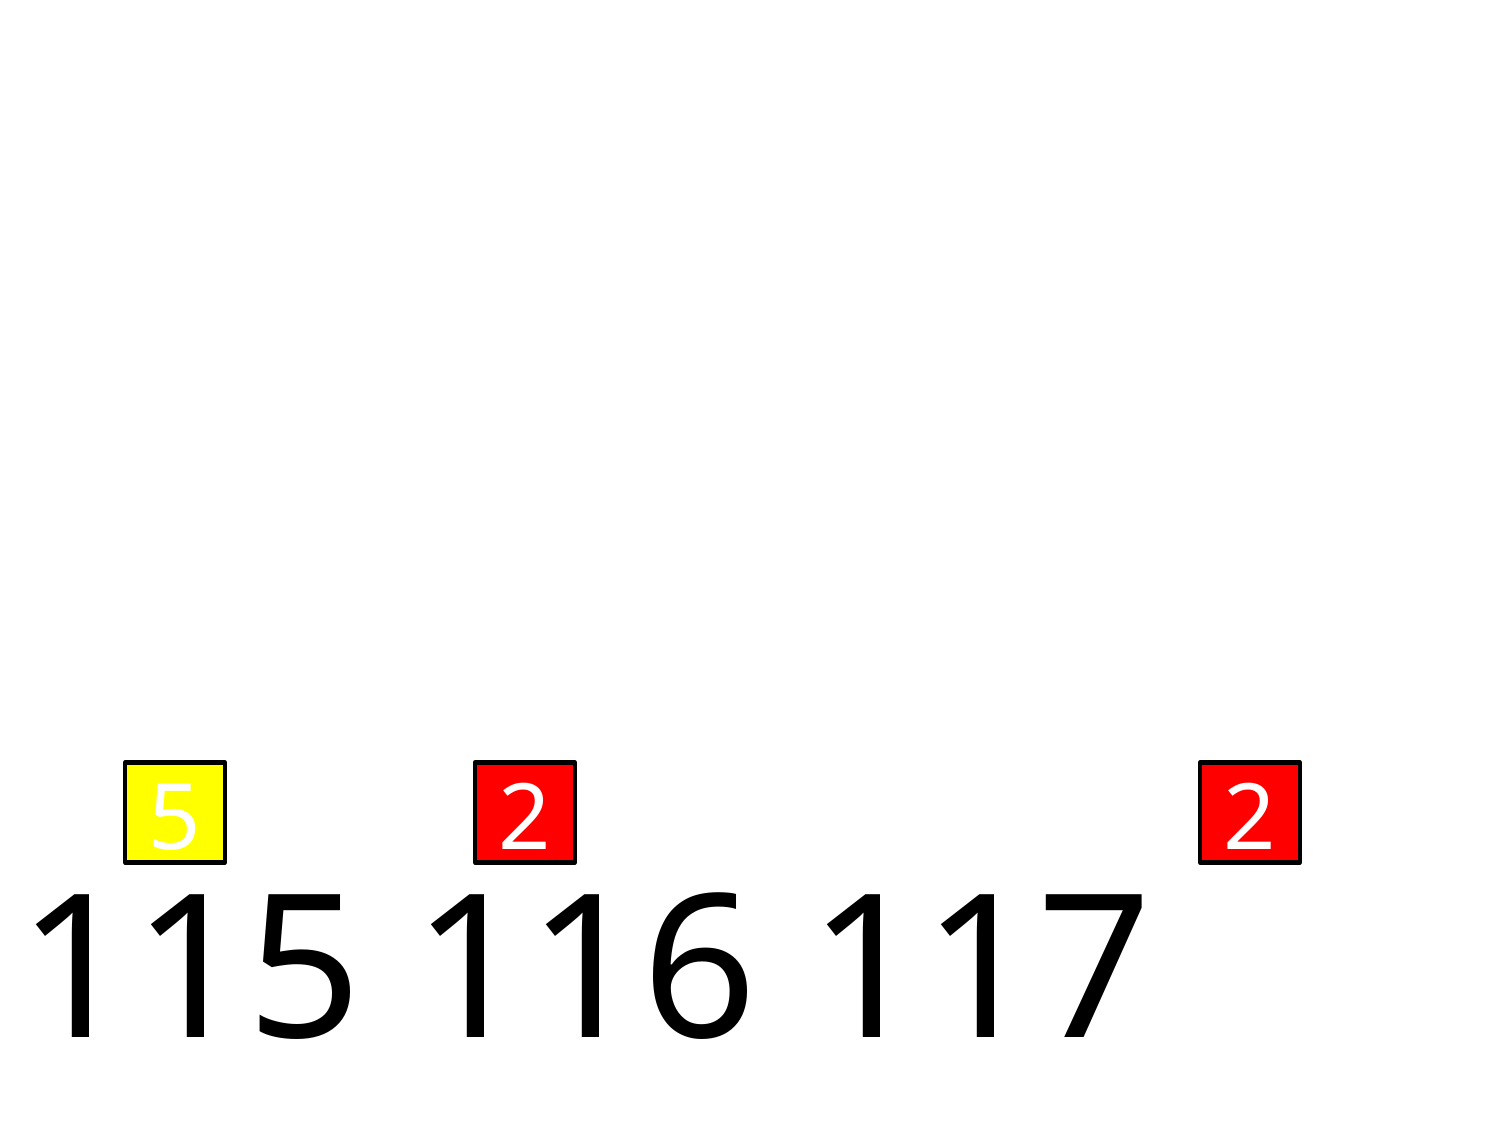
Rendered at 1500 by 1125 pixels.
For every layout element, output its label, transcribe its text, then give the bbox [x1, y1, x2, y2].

text_box 115 116 117 118 [0, 829, 1500, 1125]
text_box 5 [123, 760, 227, 865]
text_box 2 [473, 760, 577, 865]
text_box 2 [1198, 760, 1302, 865]
